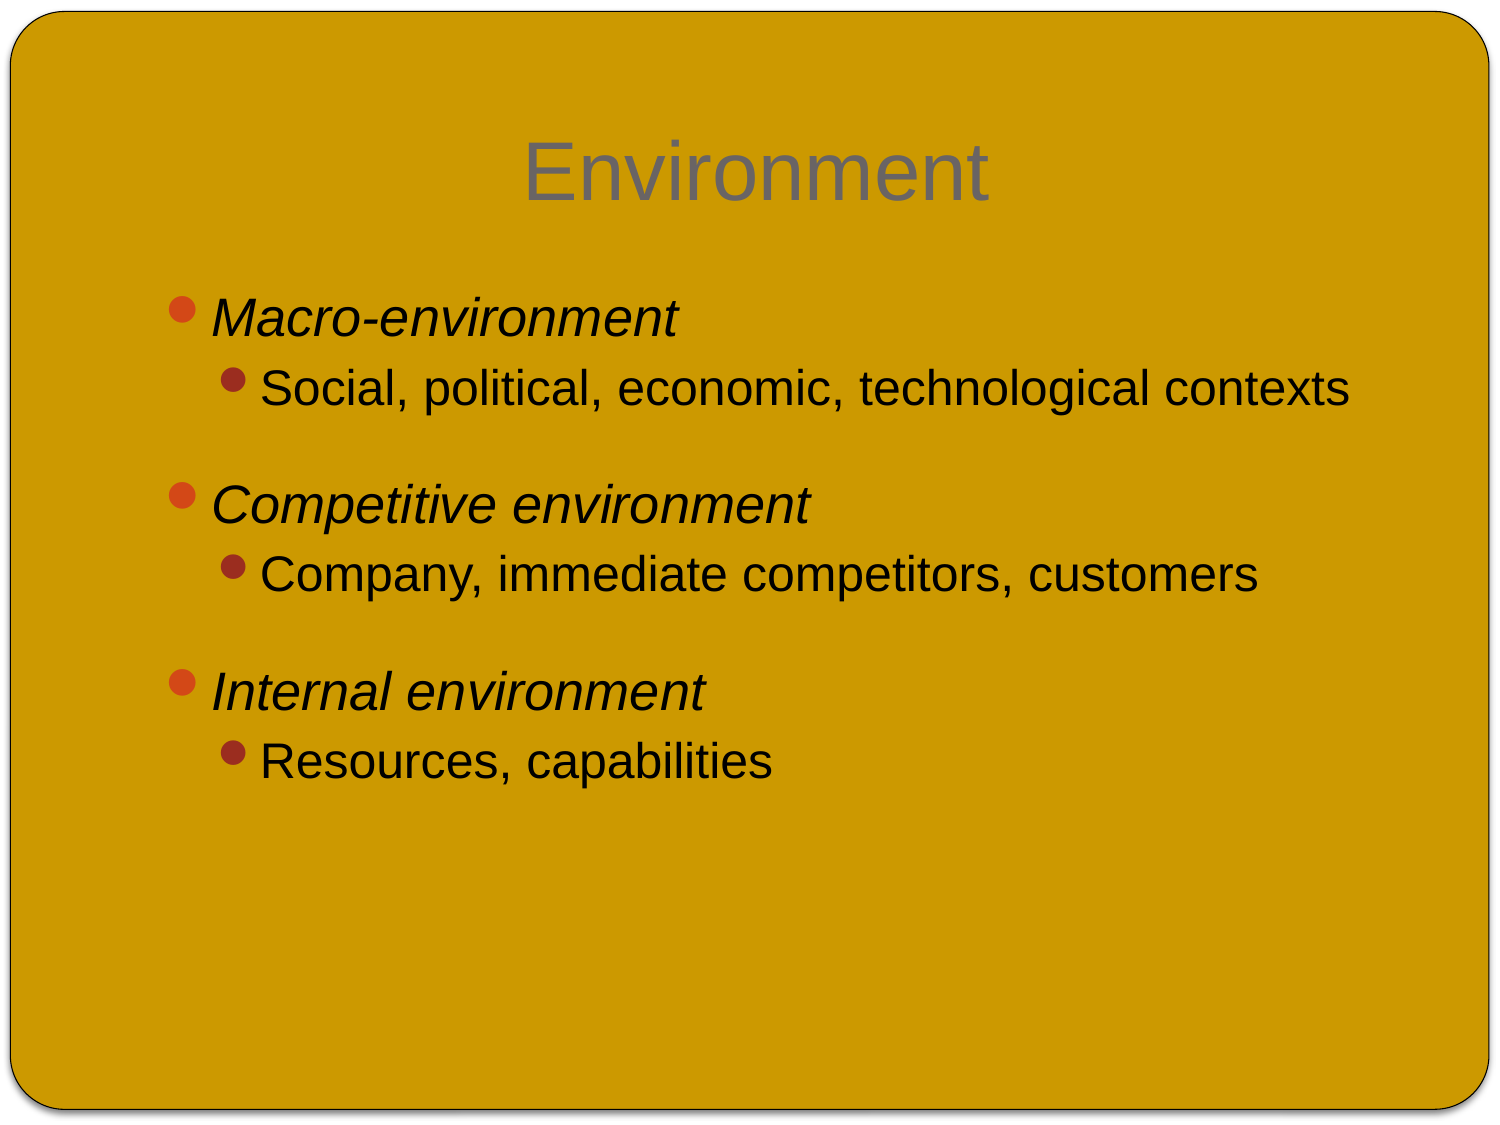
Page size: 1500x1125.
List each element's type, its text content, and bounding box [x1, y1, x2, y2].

title Environment [87, 44, 1426, 233]
list Macro-environment Social, political, economic, technological contexts Competitive environment Company, immediate competitors, customers Internal environment Resources, capabilities [149, 274, 1426, 1001]
